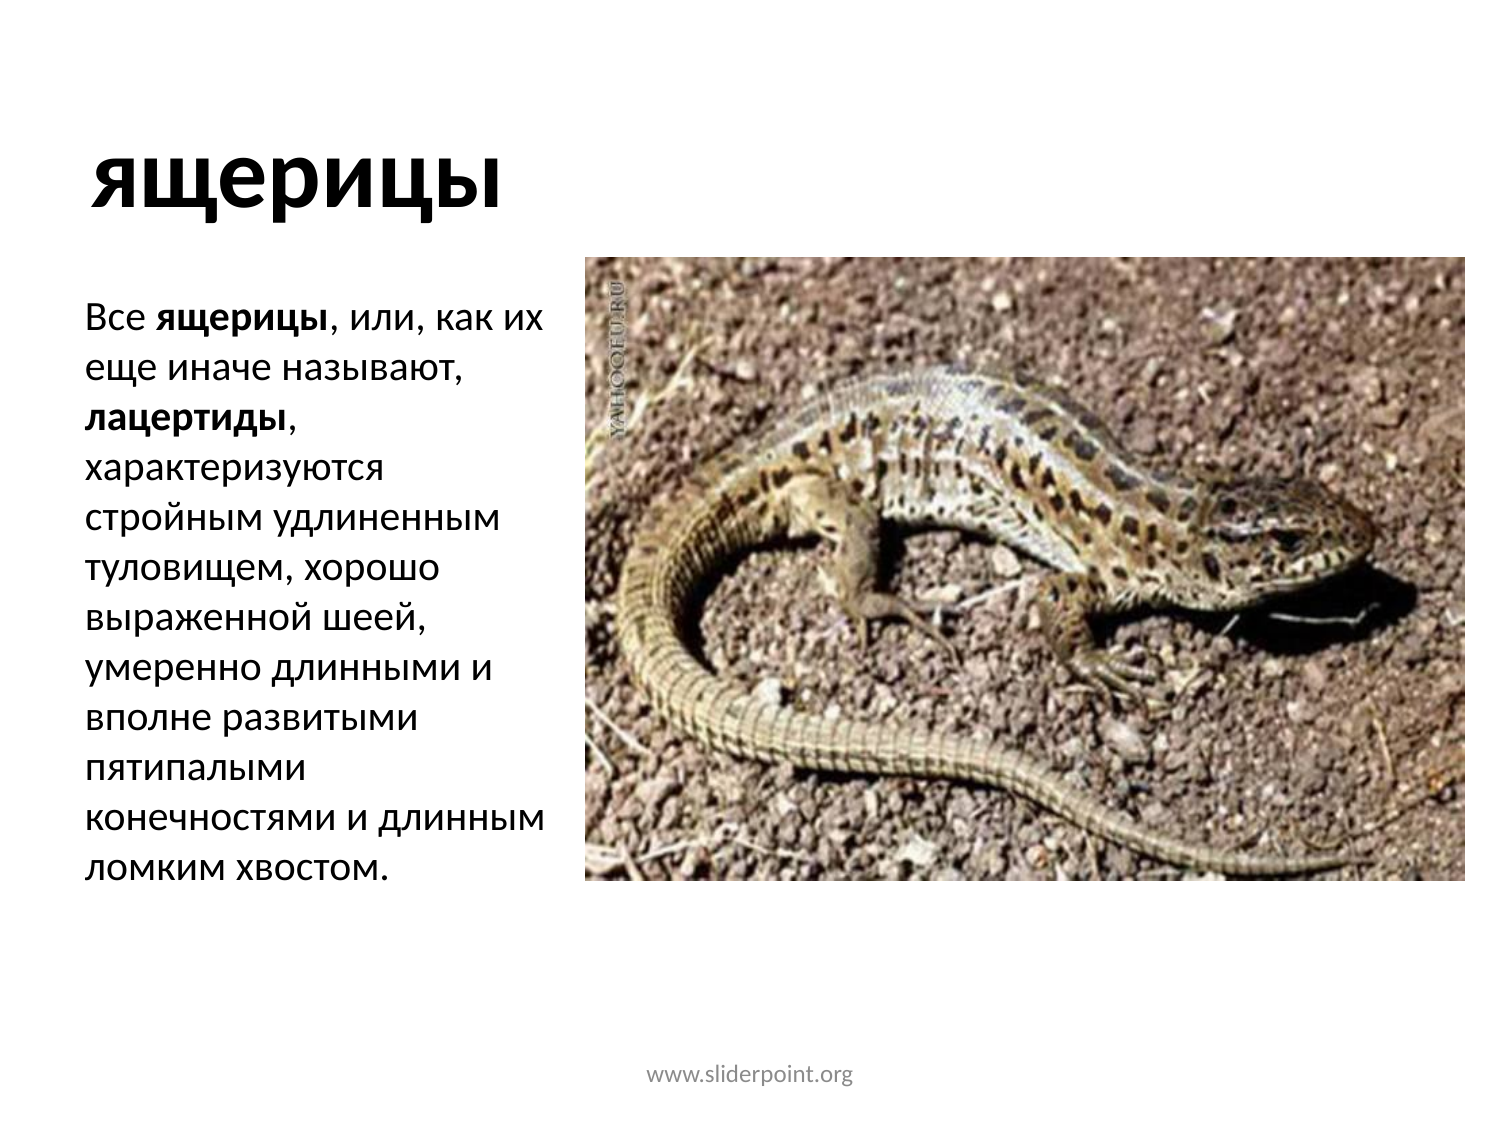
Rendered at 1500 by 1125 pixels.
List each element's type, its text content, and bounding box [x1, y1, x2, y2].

title ящерицы [75, 44, 569, 236]
text_box Все ящерицы, или, как их еще иначе называют, лацертиды, характеризуются стройным удлиненным туловищем, хорошо выраженной шеей, умеренно длинными и вполне развитыми пятипалыми конечностями и длинным ломким хвостом. [70, 281, 579, 897]
footer www.sliderpoint.org [512, 1042, 988, 1103]
picture [585, 257, 1466, 881]
